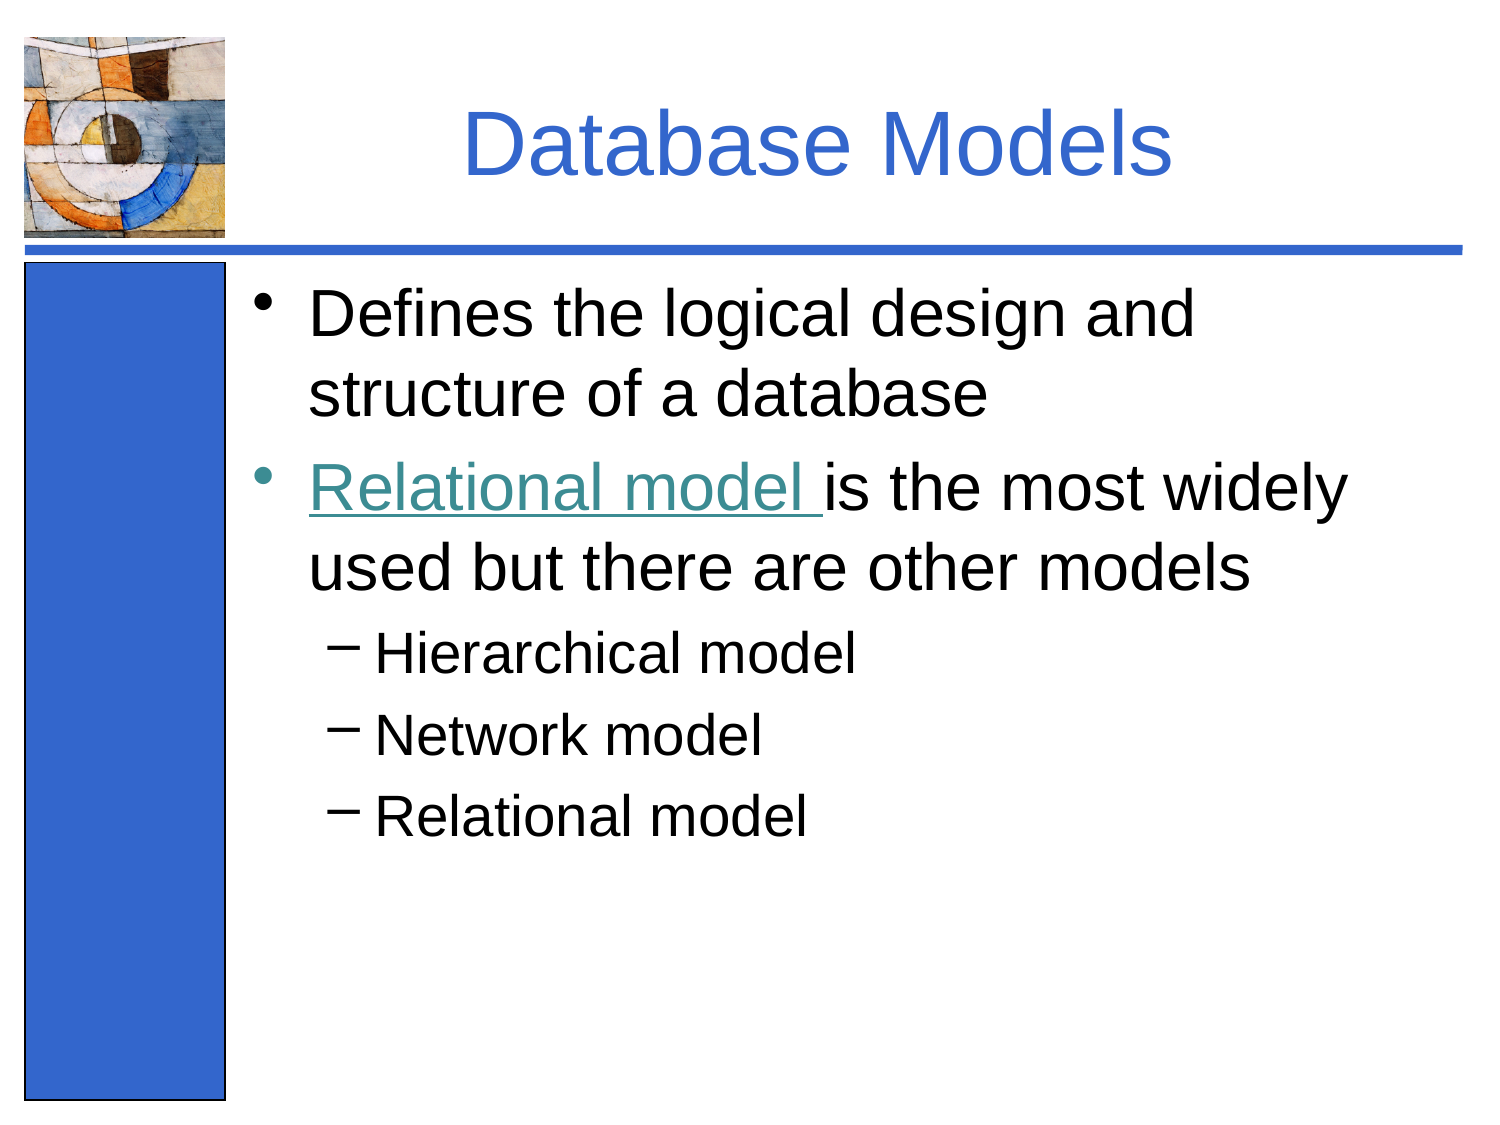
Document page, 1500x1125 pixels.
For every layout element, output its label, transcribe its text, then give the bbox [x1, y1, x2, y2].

picture [24, 37, 225, 238]
title Database Models [237, 44, 1426, 233]
list Defines the logical design and structure of a database Relational model is the most widely used but there are other models Hierarchical model Network model Relational model [237, 262, 1426, 1026]
